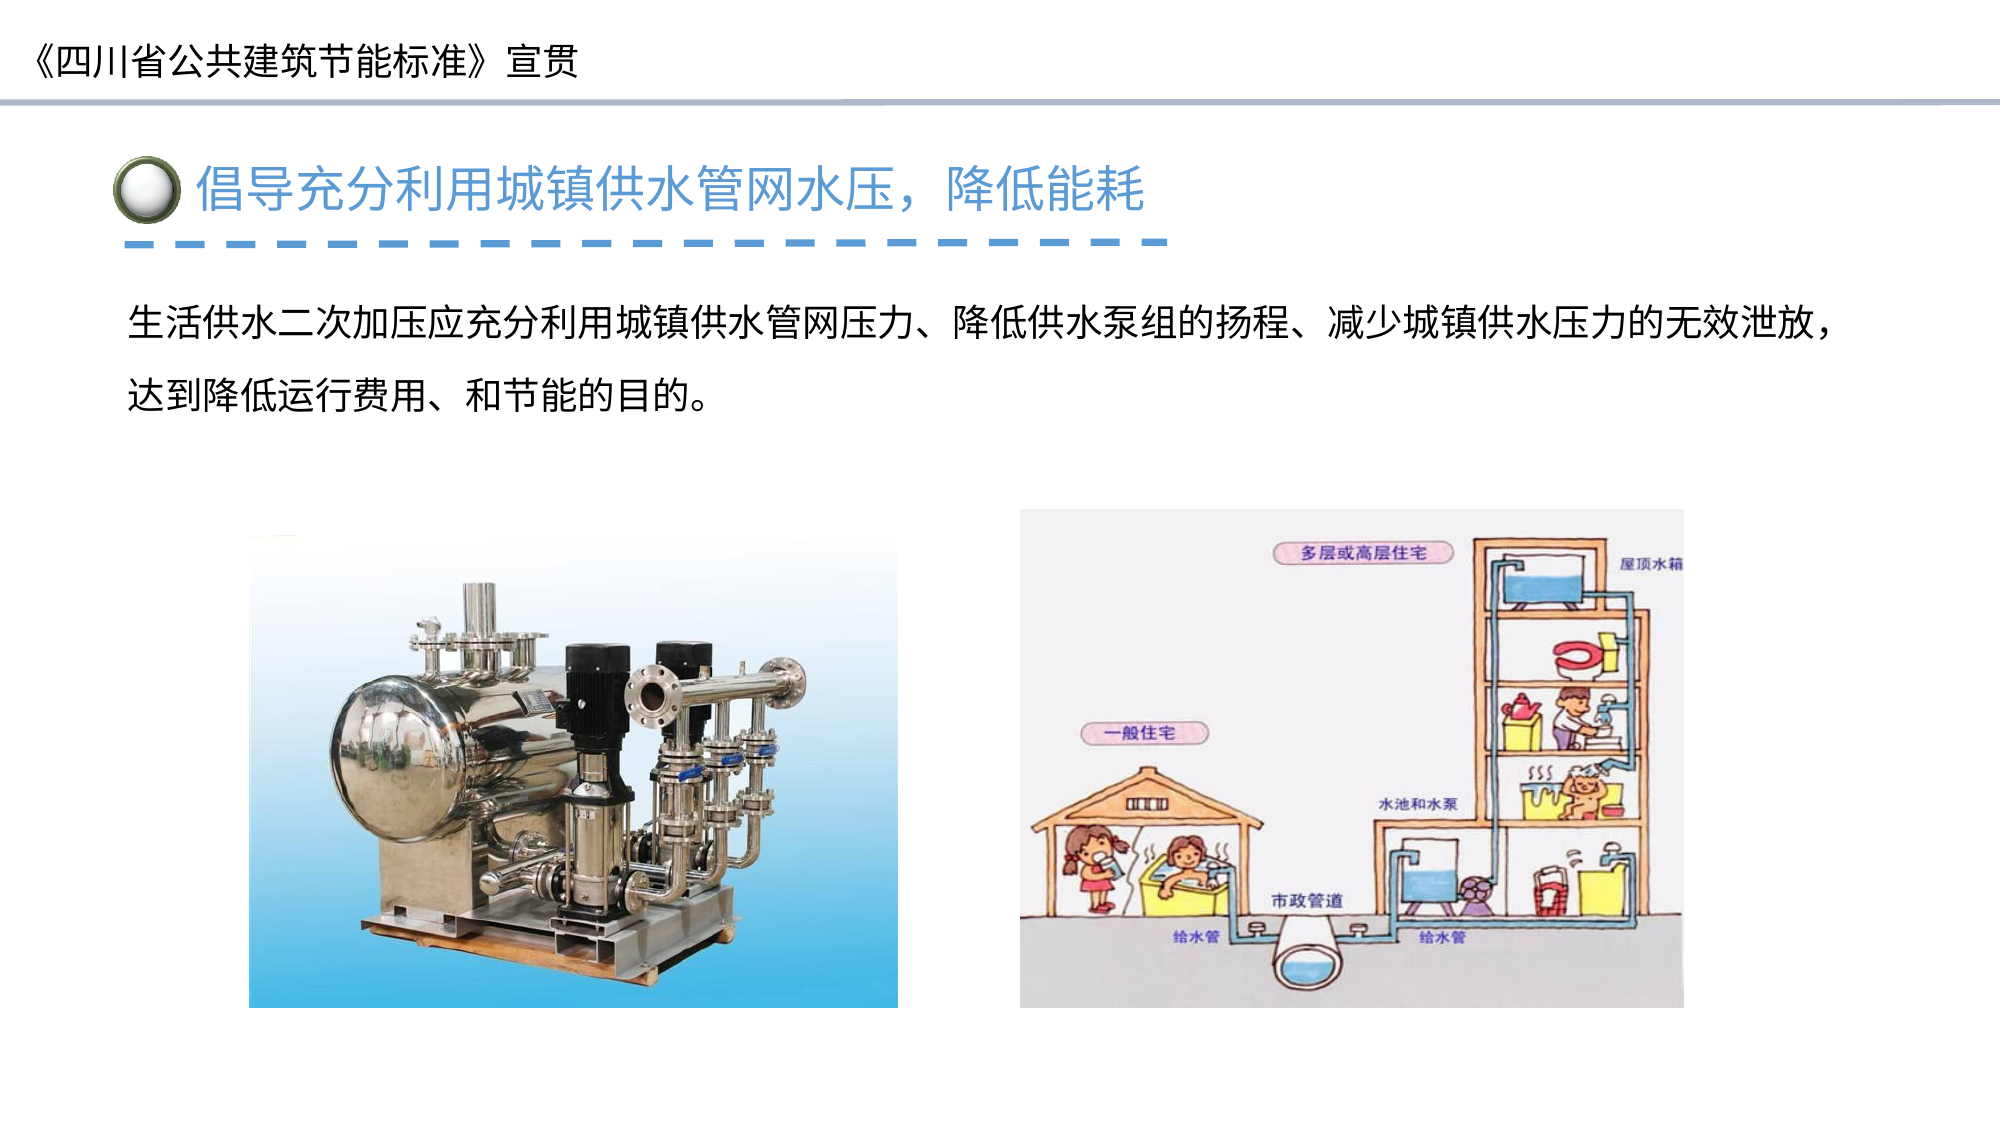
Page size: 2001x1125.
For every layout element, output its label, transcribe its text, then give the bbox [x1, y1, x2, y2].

text_box 生活供水二次加压应充分利用城镇供水管网压力、降低供水泵组的扬程、减少城镇供水压力的无效泄放，达到降低运行费用、和节能的目的。 [112, 263, 1860, 497]
picture [249, 535, 898, 1008]
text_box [112, 155, 1203, 257]
picture [1020, 509, 1684, 1008]
